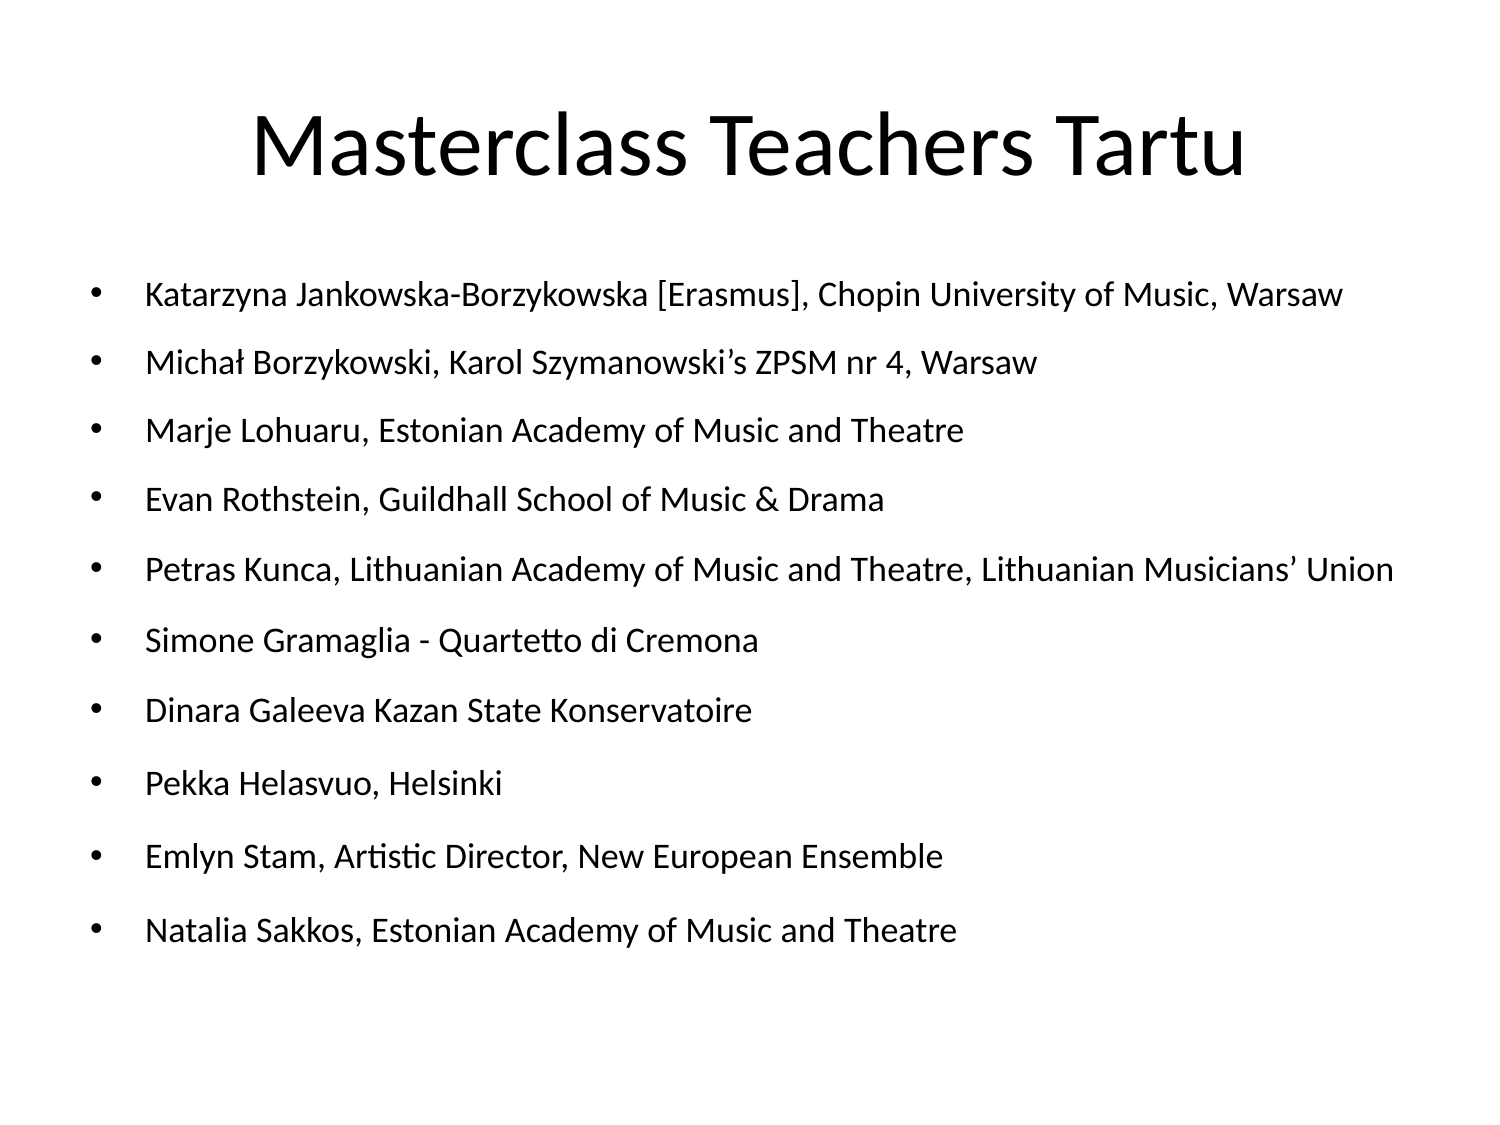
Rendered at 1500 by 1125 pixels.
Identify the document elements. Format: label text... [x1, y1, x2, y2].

list Katarzyna Jankowska-Borzykowska [Erasmus], Chopin University of Music, Warsaw Michał Borzykowski, Karol Szymanowski’s ZPSM nr 4, Warsaw Marje Lohuaru, Estonian Academy of Music and Theatre Evan Rothstein, Guildhall School of Music & Drama Petras Kunca, Lithuanian Academy of Music and Theatre, Lithuanian Musicians’ Union Simone Gramaglia - Quartetto di Cremona Dinara Galeeva Kazan State Konservatoire Pekka Helasvuo, Helsinki Emlyn Stam, Artistic Director, New European Ensemble Natalia Sakkos, Estonian Academy of Music and Theatre [75, 262, 1425, 1005]
title Masterclass Teachers Tartu [75, 45, 1425, 233]
